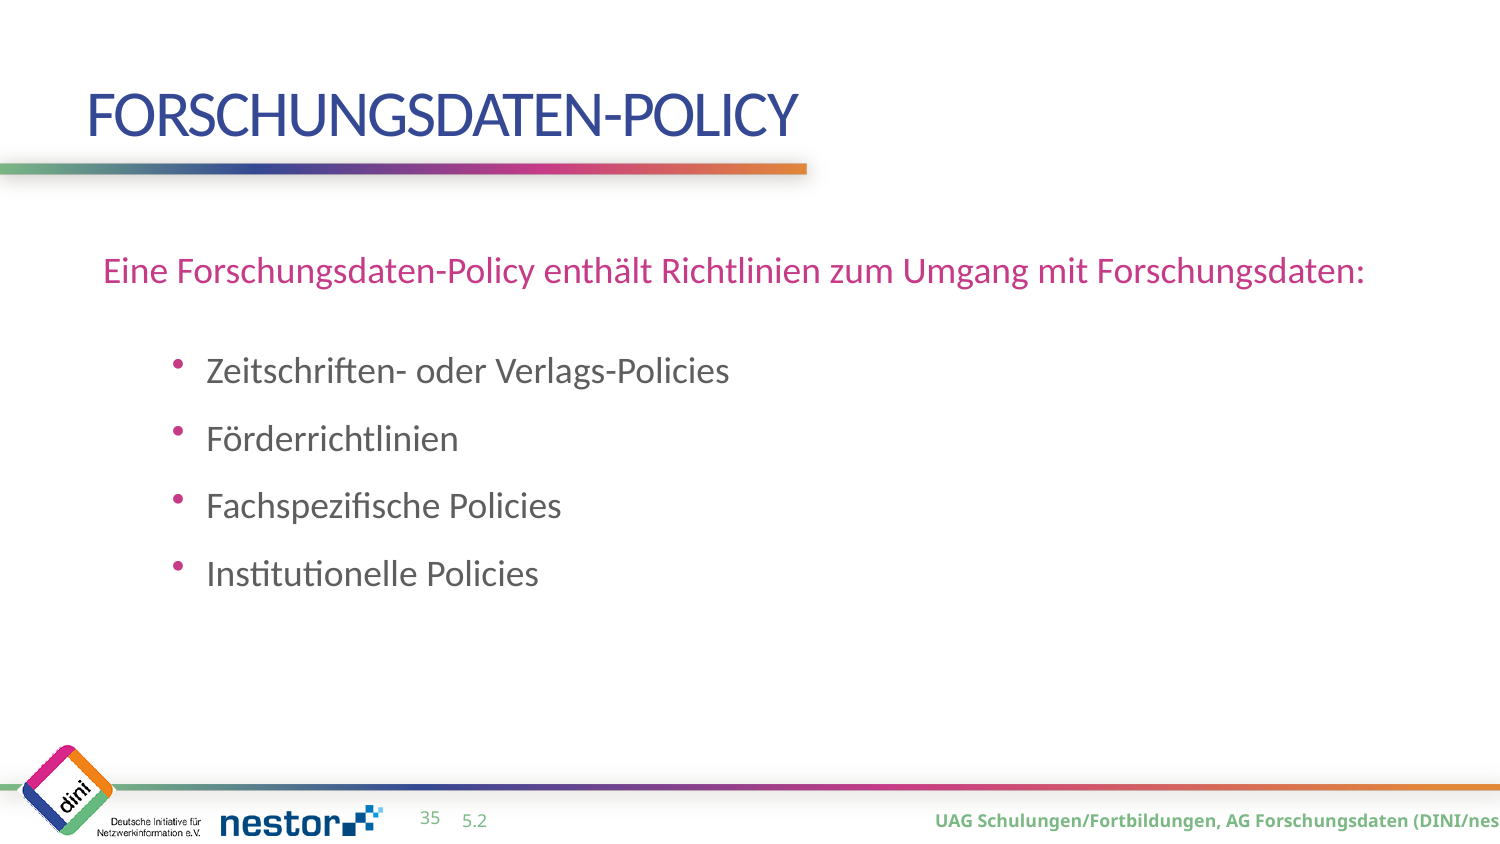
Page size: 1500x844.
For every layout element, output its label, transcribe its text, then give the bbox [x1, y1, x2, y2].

slide_number 34 [406, 801, 454, 841]
list Eine Forschungsdaten-Policy enthält Richtlinien zum Umgang mit Forschungsdaten: [88, 238, 1432, 301]
picture [0, 138, 837, 204]
picture [1423, 817, 1428, 825]
title Forschungsdaten-Policy [77, 61, 1423, 158]
text_box 5.2 [433, 801, 502, 838]
picture [0, 731, 1500, 844]
list Zeitschriften- oder Verlags-Policies Förderrichtlinien Fachspezifische Policies Institutionelle Policies [157, 316, 755, 773]
picture [1280, 819, 1289, 825]
